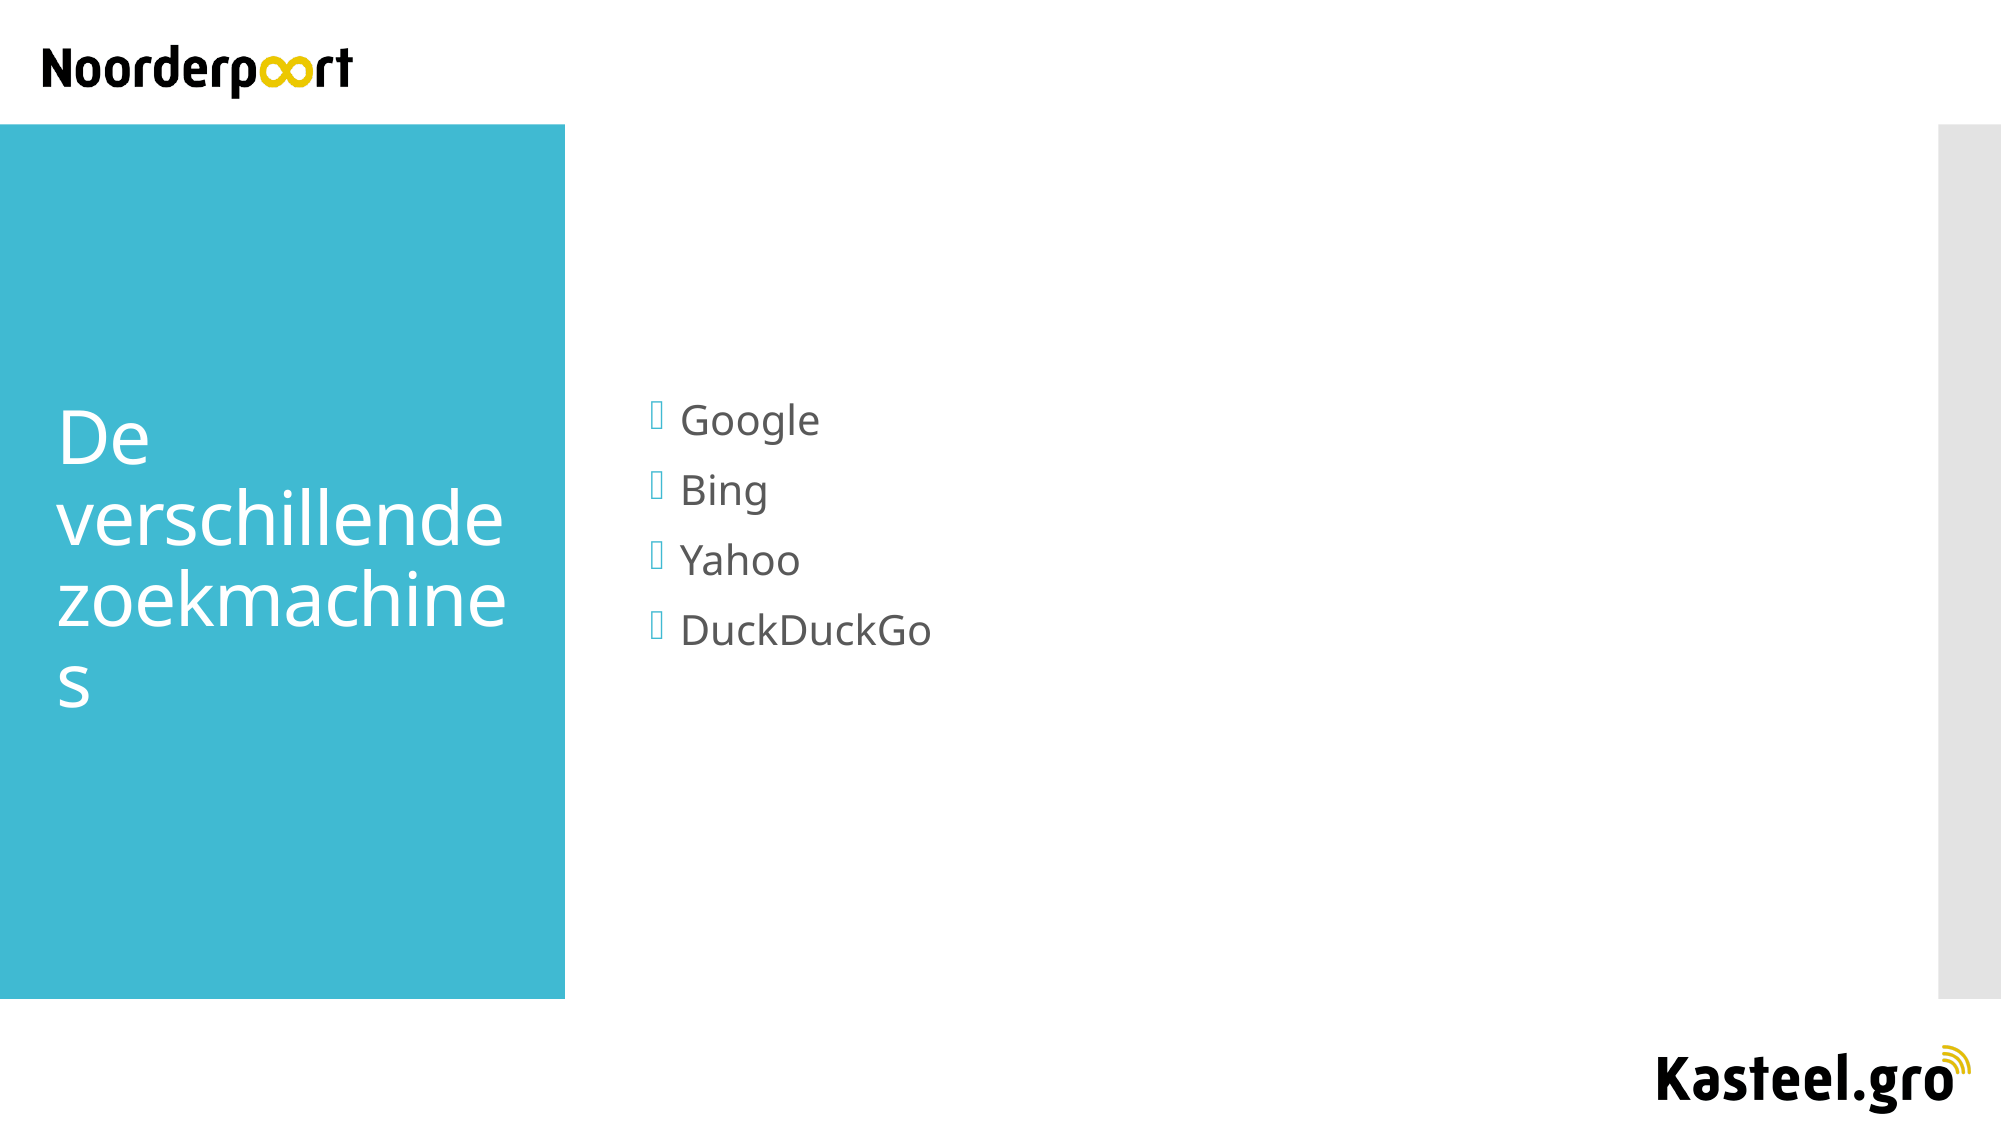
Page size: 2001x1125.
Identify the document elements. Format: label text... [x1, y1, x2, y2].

picture [41, 43, 354, 100]
list Google Bing Yahoo DuckDuckGo [634, 141, 1835, 982]
picture [1657, 1045, 1971, 1114]
title De verschillende zoekmachines [41, 184, 525, 940]
